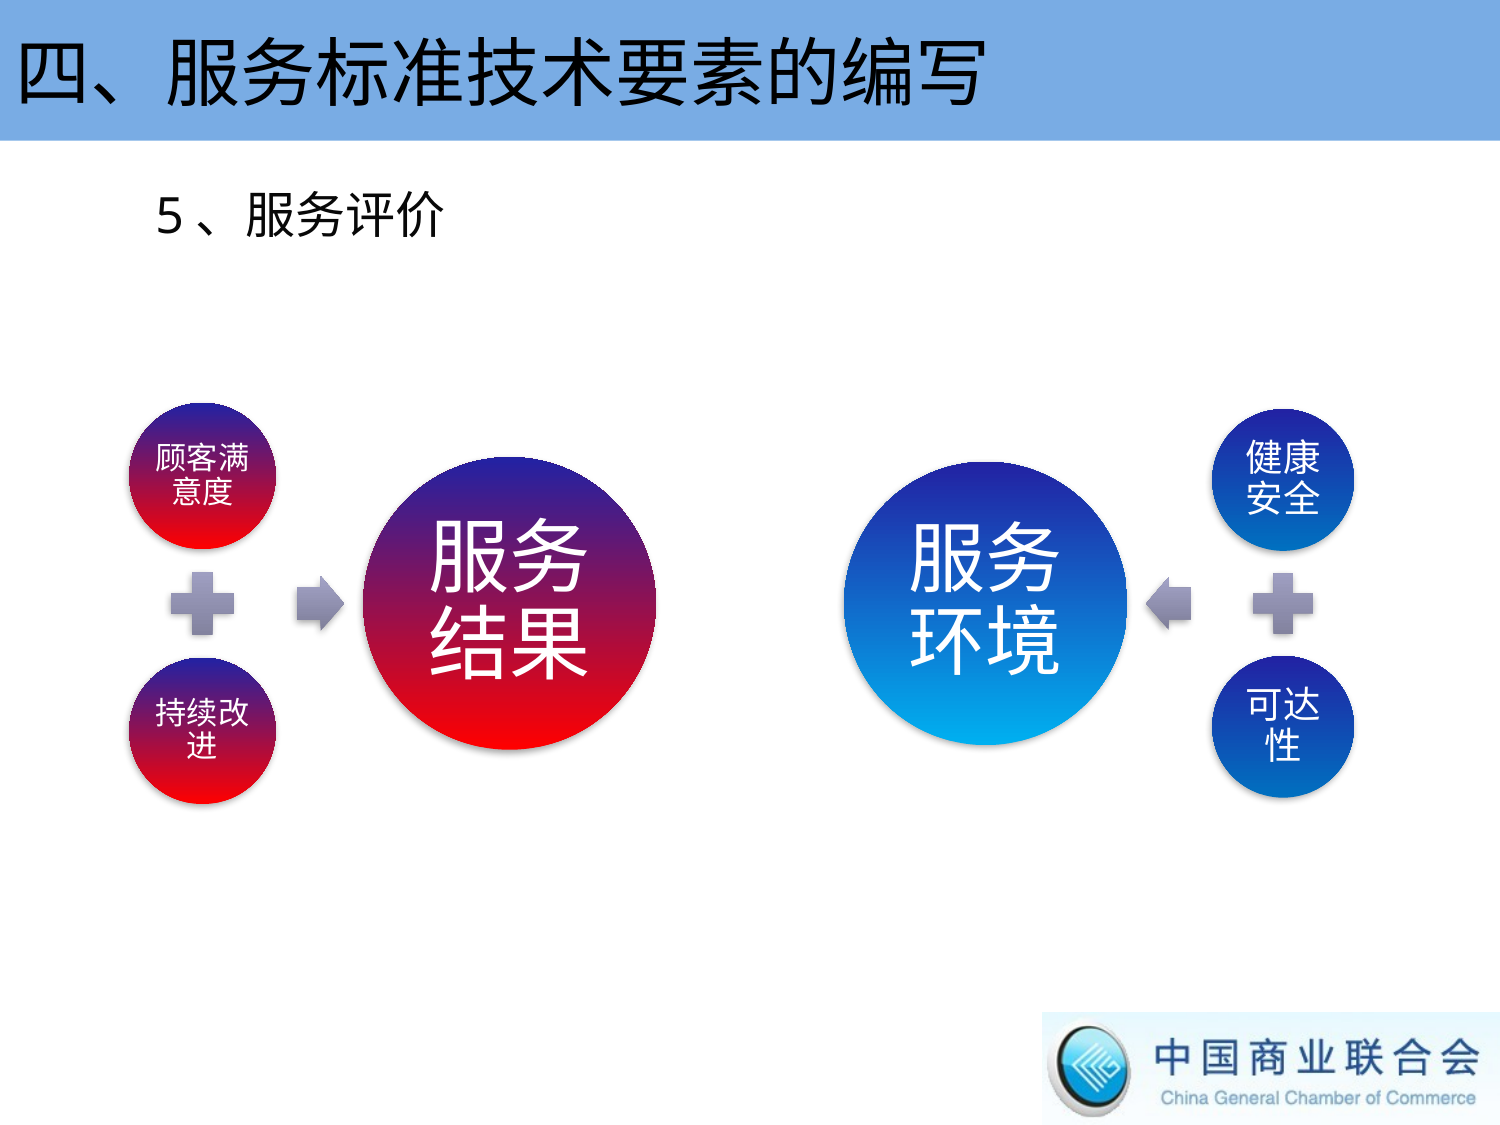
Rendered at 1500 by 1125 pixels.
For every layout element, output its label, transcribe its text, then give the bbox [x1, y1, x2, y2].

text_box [843, 222, 1355, 985]
text_box 5、服务评价 [140, 175, 481, 221]
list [128, 222, 657, 985]
text_box 四、服务标准技术要素的编写 [0, 0, 1032, 141]
picture [1042, 1012, 1500, 1125]
